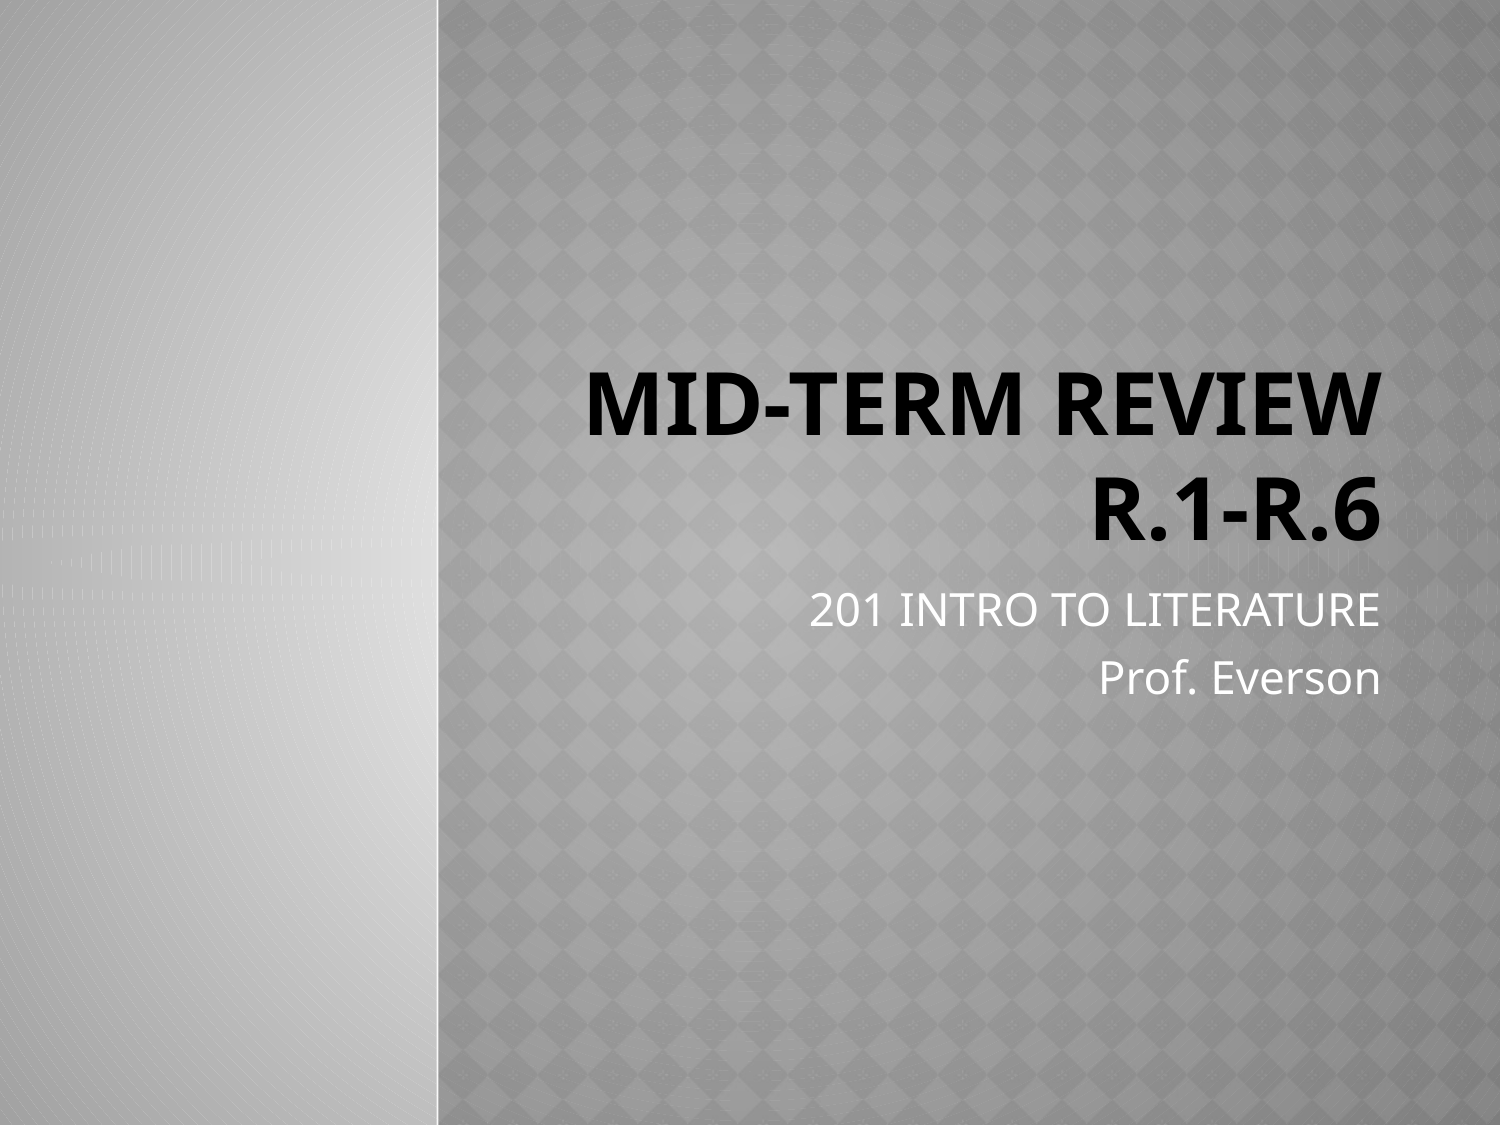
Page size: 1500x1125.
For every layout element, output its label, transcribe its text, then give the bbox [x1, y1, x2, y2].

subtitle 201 INTRO TO LITERATURE Prof. Everson [550, 580, 1390, 762]
title Mid-Term review r.1-r.6 [552, 87, 1390, 558]
